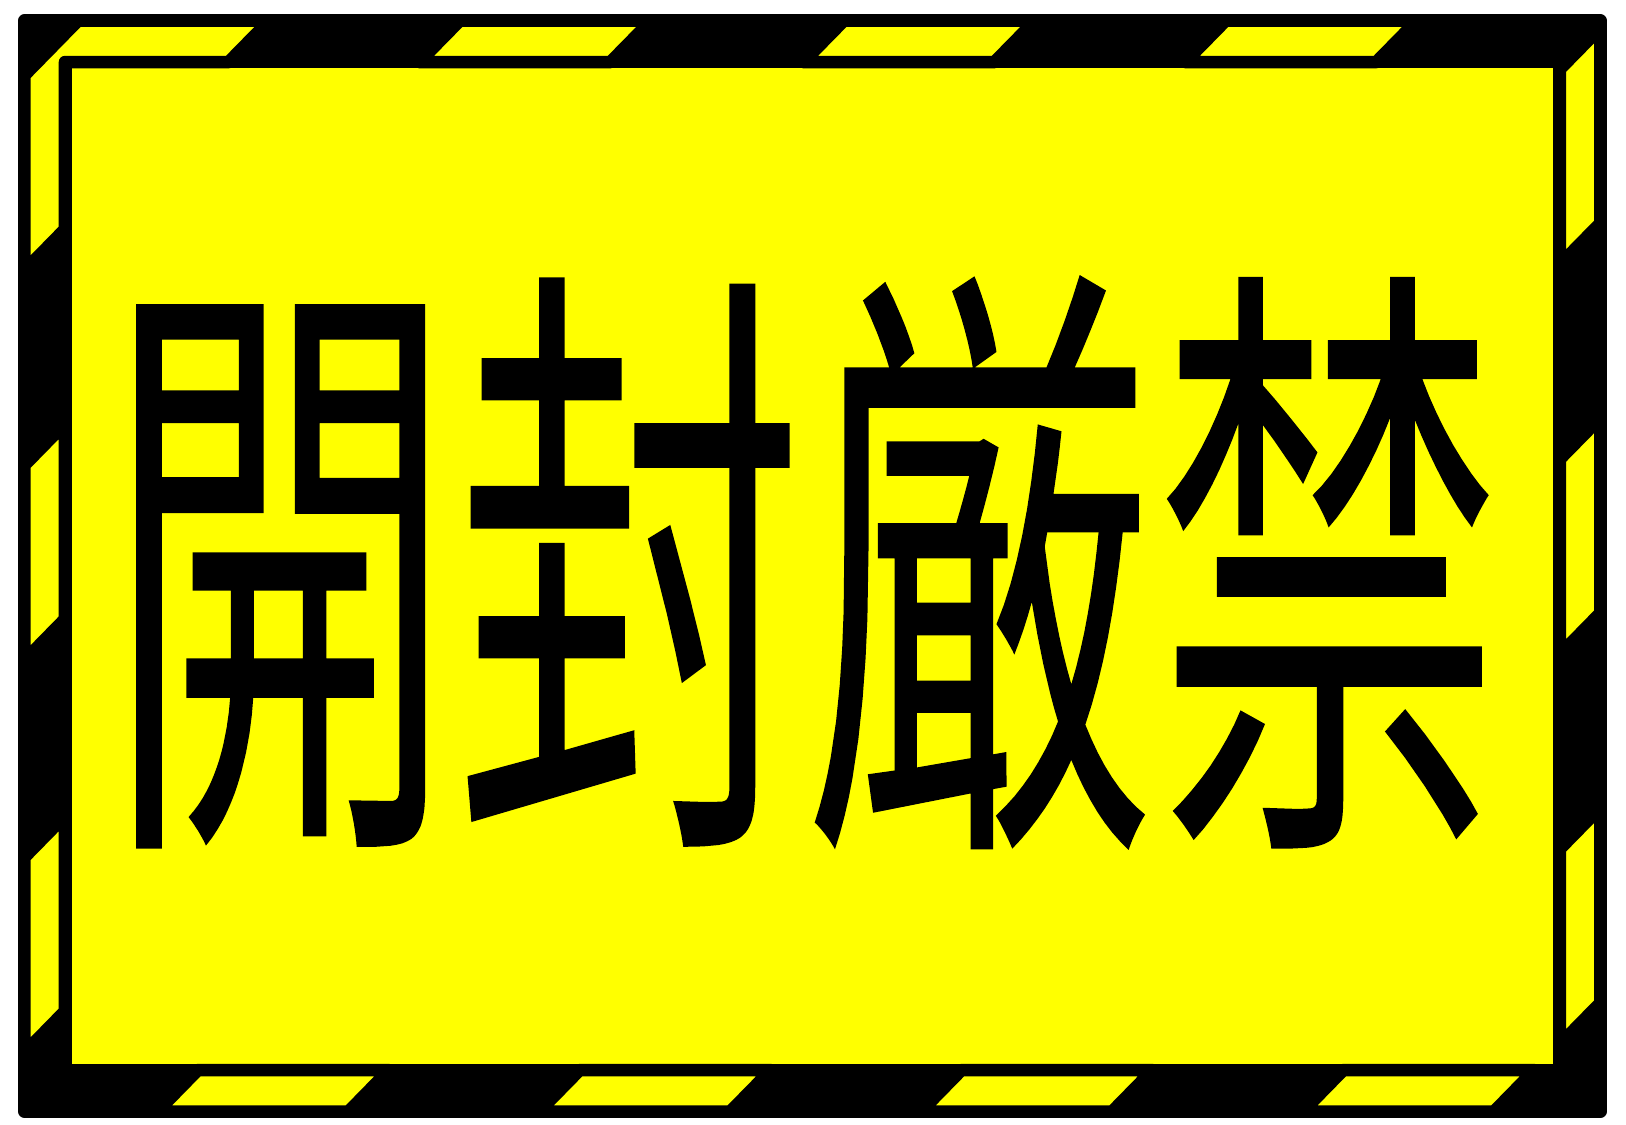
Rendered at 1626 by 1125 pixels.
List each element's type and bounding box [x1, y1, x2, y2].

text_box [24, 20, 1601, 1112]
